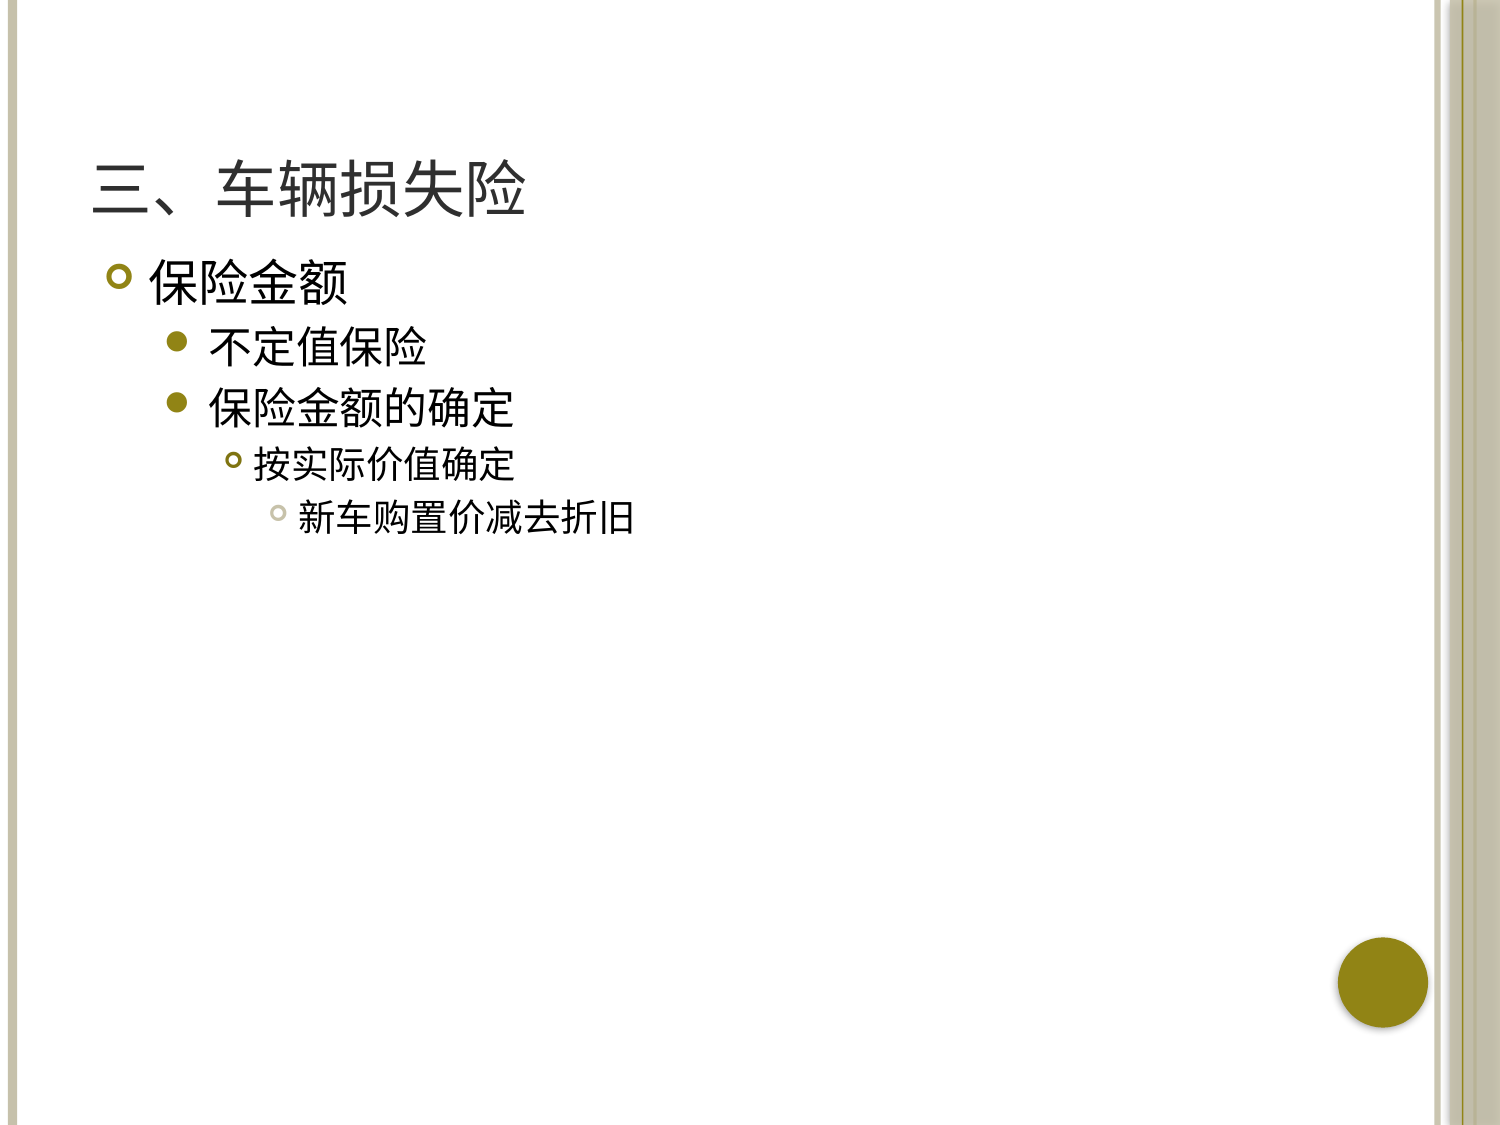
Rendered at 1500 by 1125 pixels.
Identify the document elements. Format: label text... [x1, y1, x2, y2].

title 三、车辆损失险 [75, 45, 1300, 233]
list 保险金额 不定值保险 保险金额的确定 按实际价值确定 新车购置价减去折旧 [88, 243, 1365, 1012]
